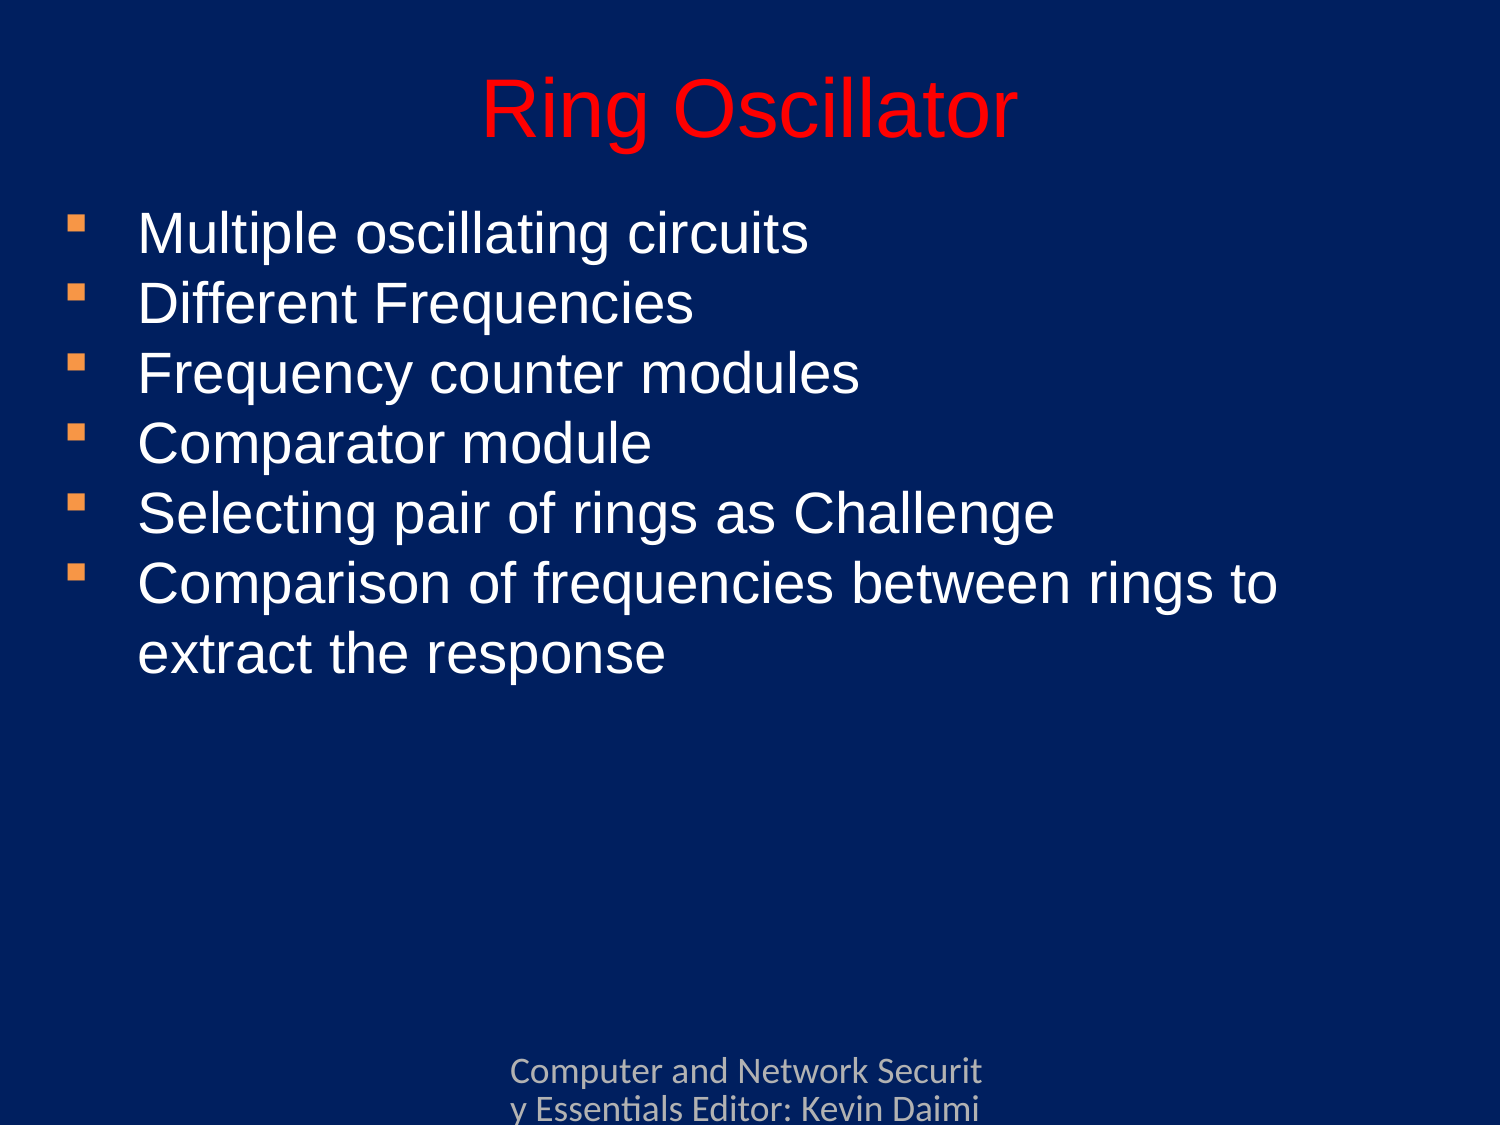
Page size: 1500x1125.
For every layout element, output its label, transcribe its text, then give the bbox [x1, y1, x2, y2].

list Multiple oscillating circuits Different Frequencies Frequency counter modules Comparator module Selecting pair of rings as Challenge Comparison of frequencies between rings to extract the response [62, 195, 1437, 690]
title Ring Oscillator [44, 53, 1456, 155]
footer Computer and Network Security Essentials Editor: Kevin Daimi Associate Editors: Guillermo Francia, Levent Ertaul, Luis H. Encinas, Eman El-Sheikh Published by Springer [510, 1046, 990, 1103]
